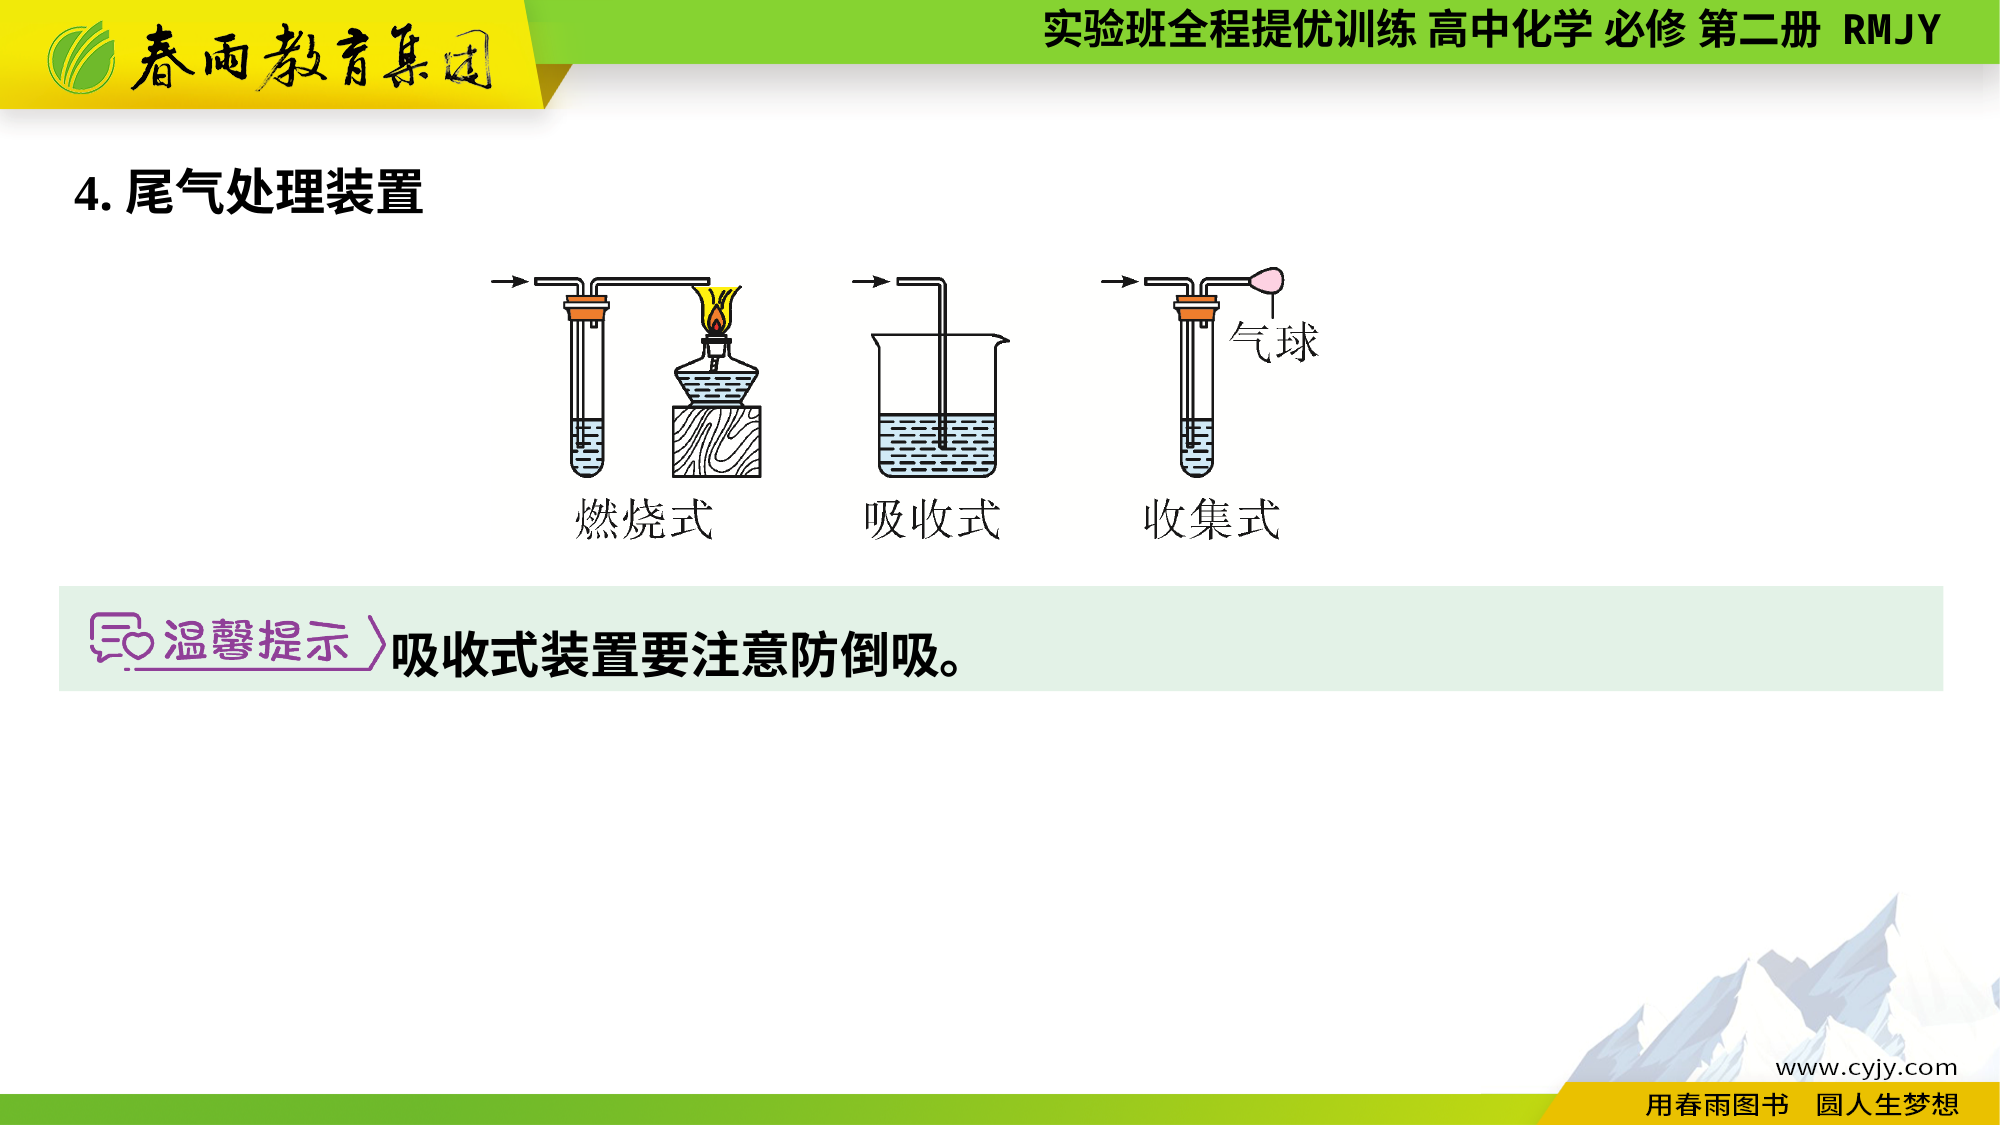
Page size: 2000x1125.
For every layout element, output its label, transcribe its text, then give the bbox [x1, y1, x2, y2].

picture [0, 0, 2000, 1125]
text_box 吸收式装置要注意防倒吸。 [59, 586, 1944, 692]
list 4.尾气处理装置 [59, 122, 1944, 217]
